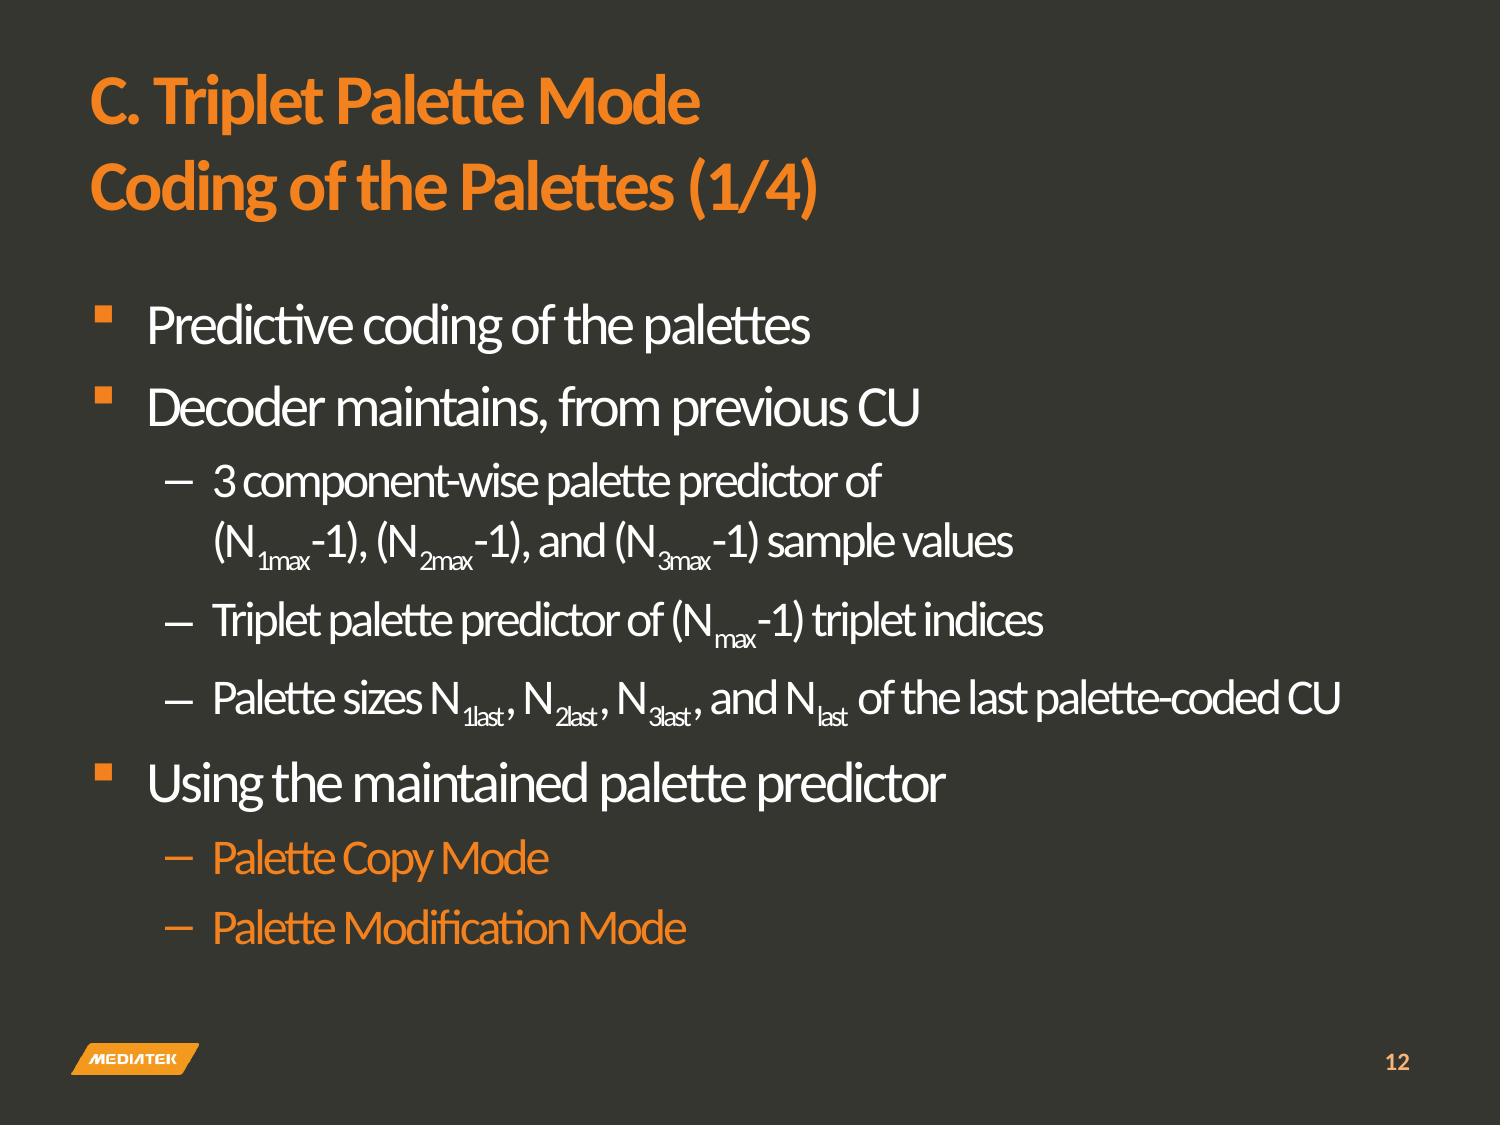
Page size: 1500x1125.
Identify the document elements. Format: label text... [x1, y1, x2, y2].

picture [71, 1043, 199, 1075]
list Predictive coding of the palettes Decoder maintains, from previous CU 3 component-wise palette predictor of (N1max-1), (N2max-1), and (N3max-1) sample values Triplet palette predictor of (Nmax-1) triplet indices Palette sizes N1last, N2last, N3last, and Nlast of the last palette-coded CU Using the maintained palette predictor Palette Copy Mode Palette Modification Mode [75, 278, 1471, 1022]
slide_number 12 [1251, 1029, 1425, 1090]
title C. Triplet Palette Mode Coding of the Palettes (1/4) [75, 45, 1425, 233]
